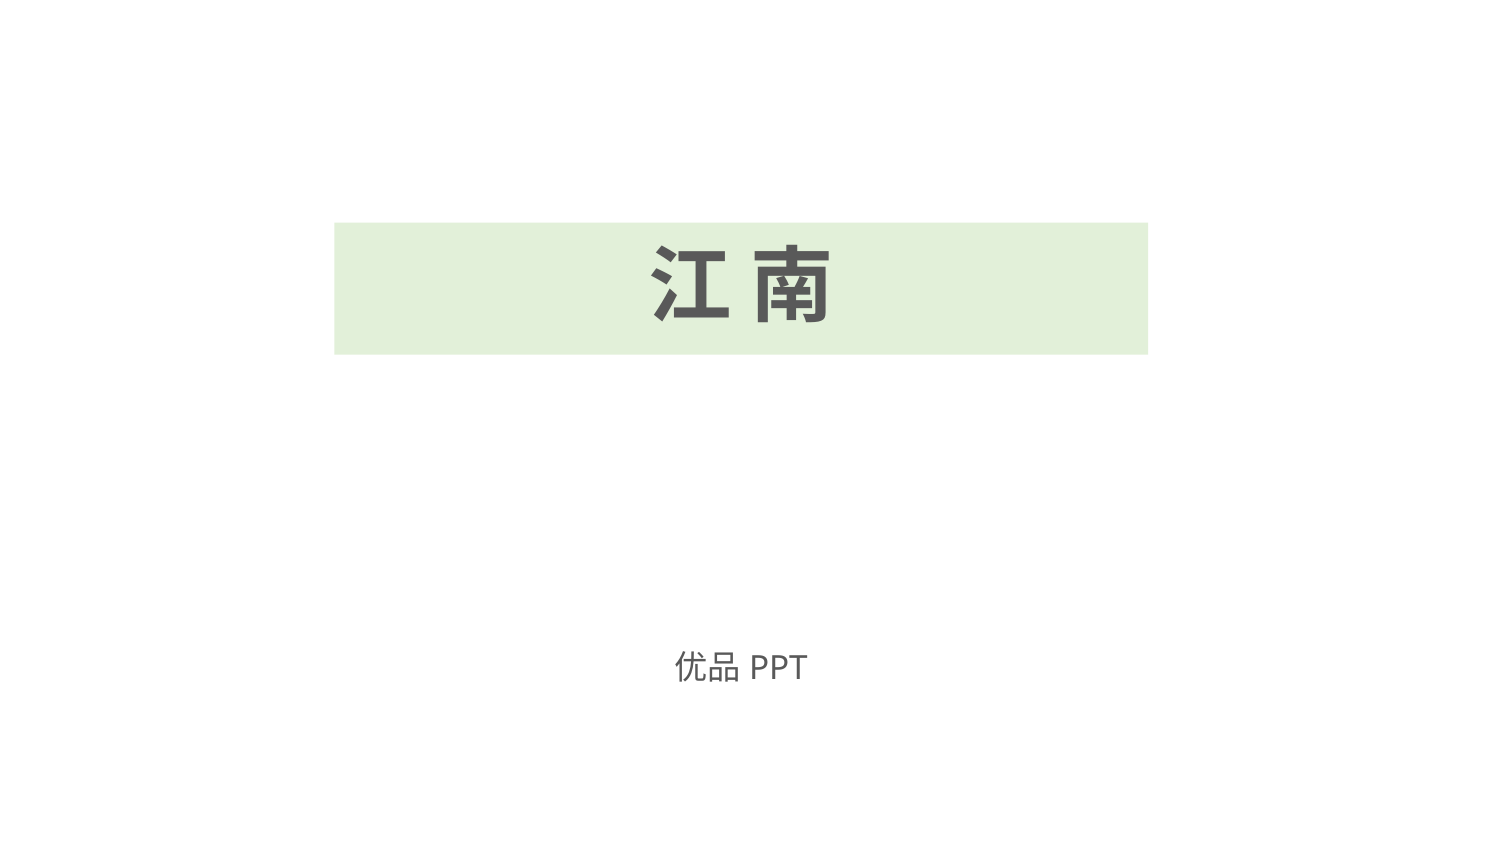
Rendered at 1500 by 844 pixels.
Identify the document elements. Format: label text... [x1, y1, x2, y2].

text_box 优品PPT [0, 635, 1492, 694]
list 江 南 [334, 222, 1149, 355]
